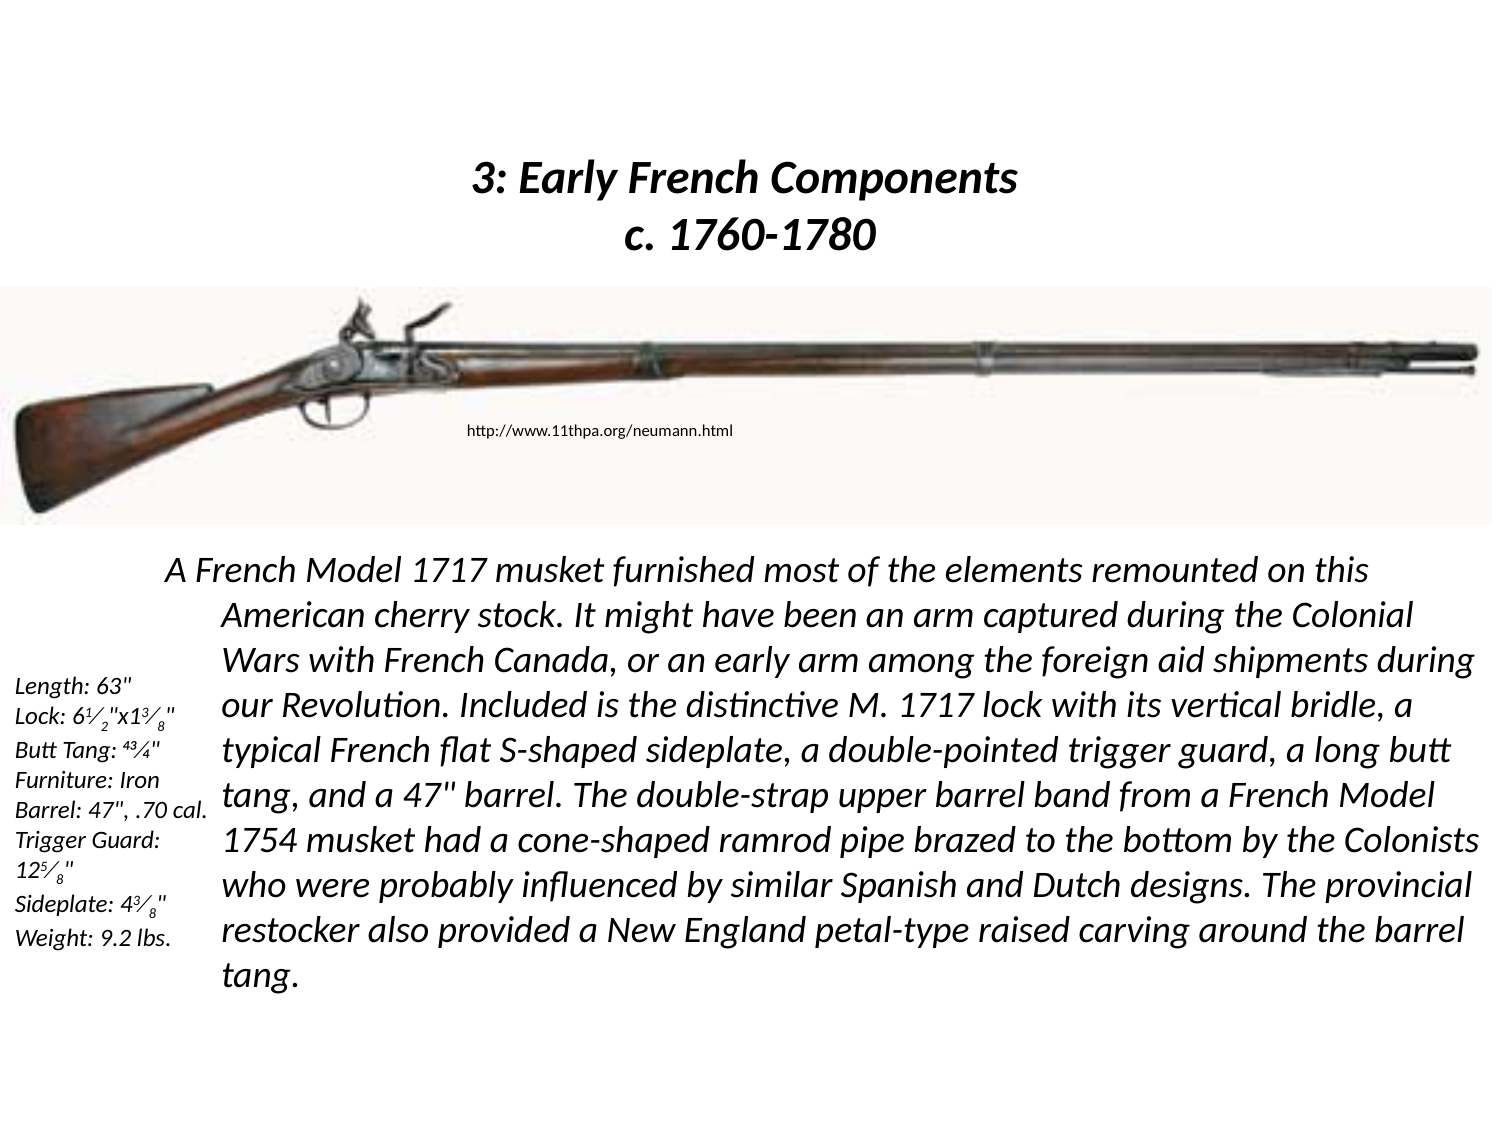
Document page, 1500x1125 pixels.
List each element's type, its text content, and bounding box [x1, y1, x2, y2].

list A French Model 1717 musket furnished most of the elements remounted on this American cherry stock. It might have been an arm captured during the Colonial Wars with French Canada, or an early arm among the foreign aid shipments during our Revolution. Included is the distinctive M. 1717 lock with its vertical bridle, a typical French flat S-shaped sideplate, a double-pointed trigger guard, a long butt tang, and a 47" barrel. The double-strap upper barrel band from a French Model 1754 musket had a cone-shaped ramrod pipe brazed to the bottom by the Colonists who were probably influenced by similar Spanish and Dutch designs. The provincial restocker also provided a New England petal-type raised carving around the barrel tang. [150, 537, 1500, 1125]
text_box Length: 63" Lock: 61⁄2"x13⁄8" Butt Tang: 43⁄4" Furniture: Iron Barrel: 47", .70 cal. Trigger Guard: 125⁄8" Sideplate: 43⁄8" Weight: 9.2 lbs. [0, 662, 225, 959]
picture [0, 287, 1492, 526]
title 3: Early French Components c. 1760-1780 [75, 137, 1425, 285]
